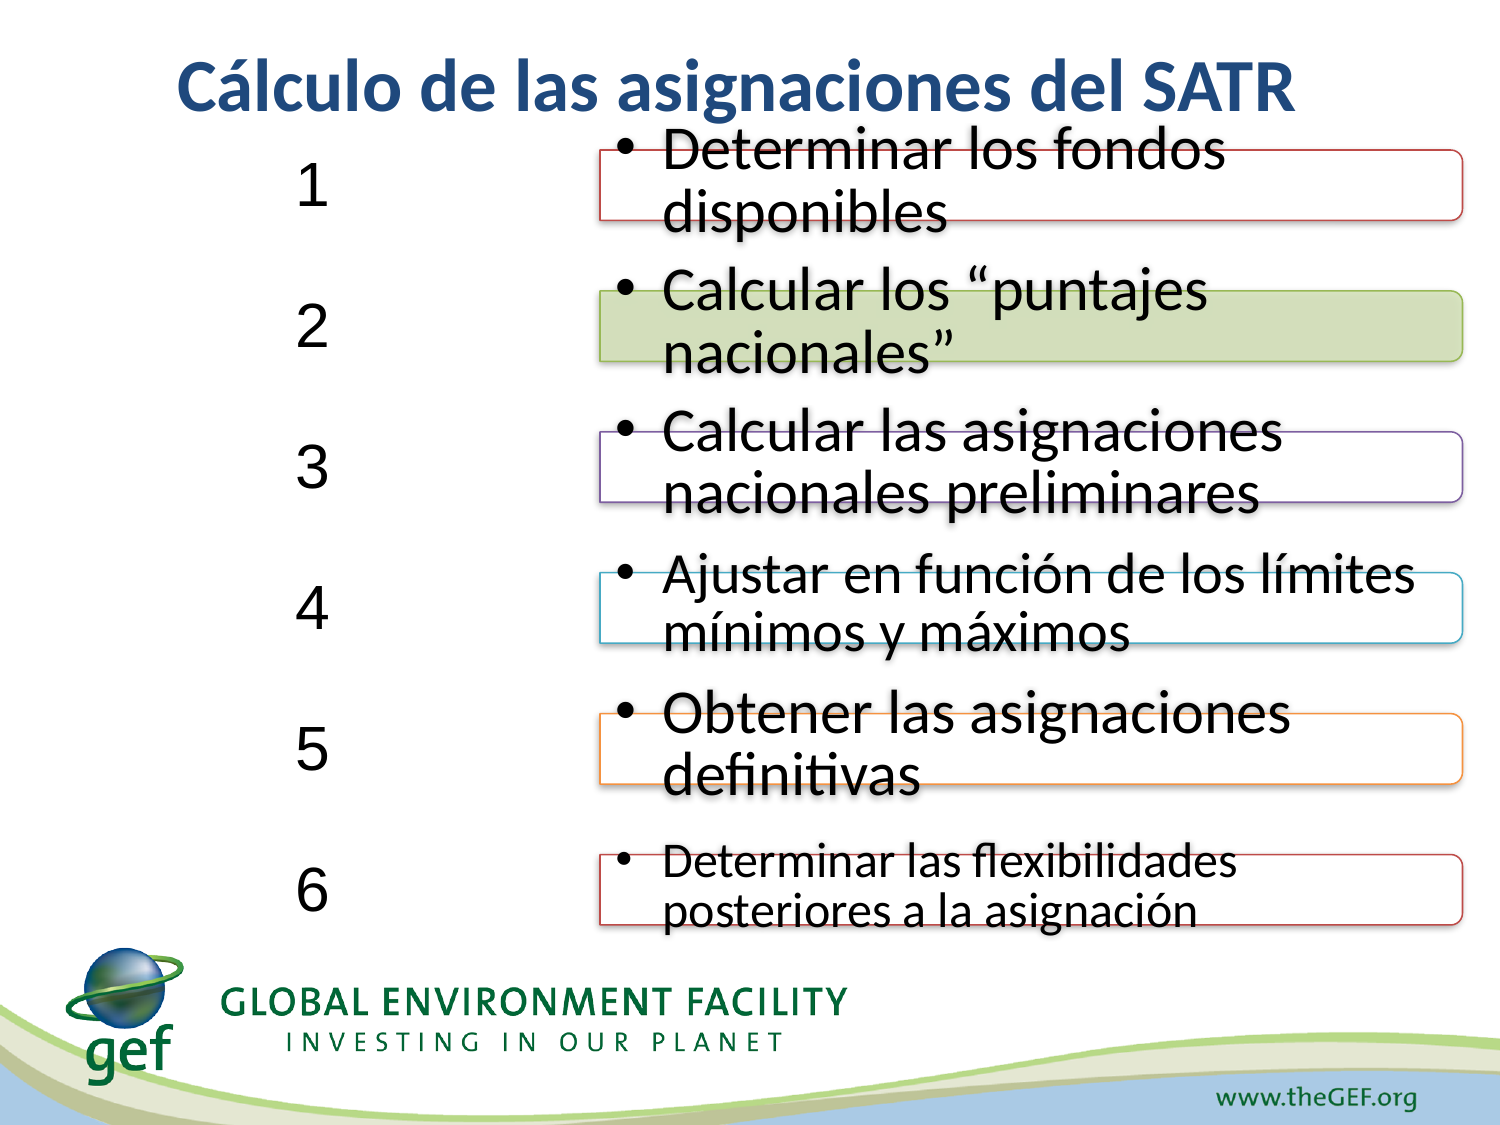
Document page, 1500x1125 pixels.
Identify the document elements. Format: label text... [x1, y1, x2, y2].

picture [0, 920, 1500, 1125]
picture [1044, 926, 1057, 932]
title Cálculo de las asignaciones del SATR [62, 0, 1413, 148]
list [24, 149, 1463, 926]
